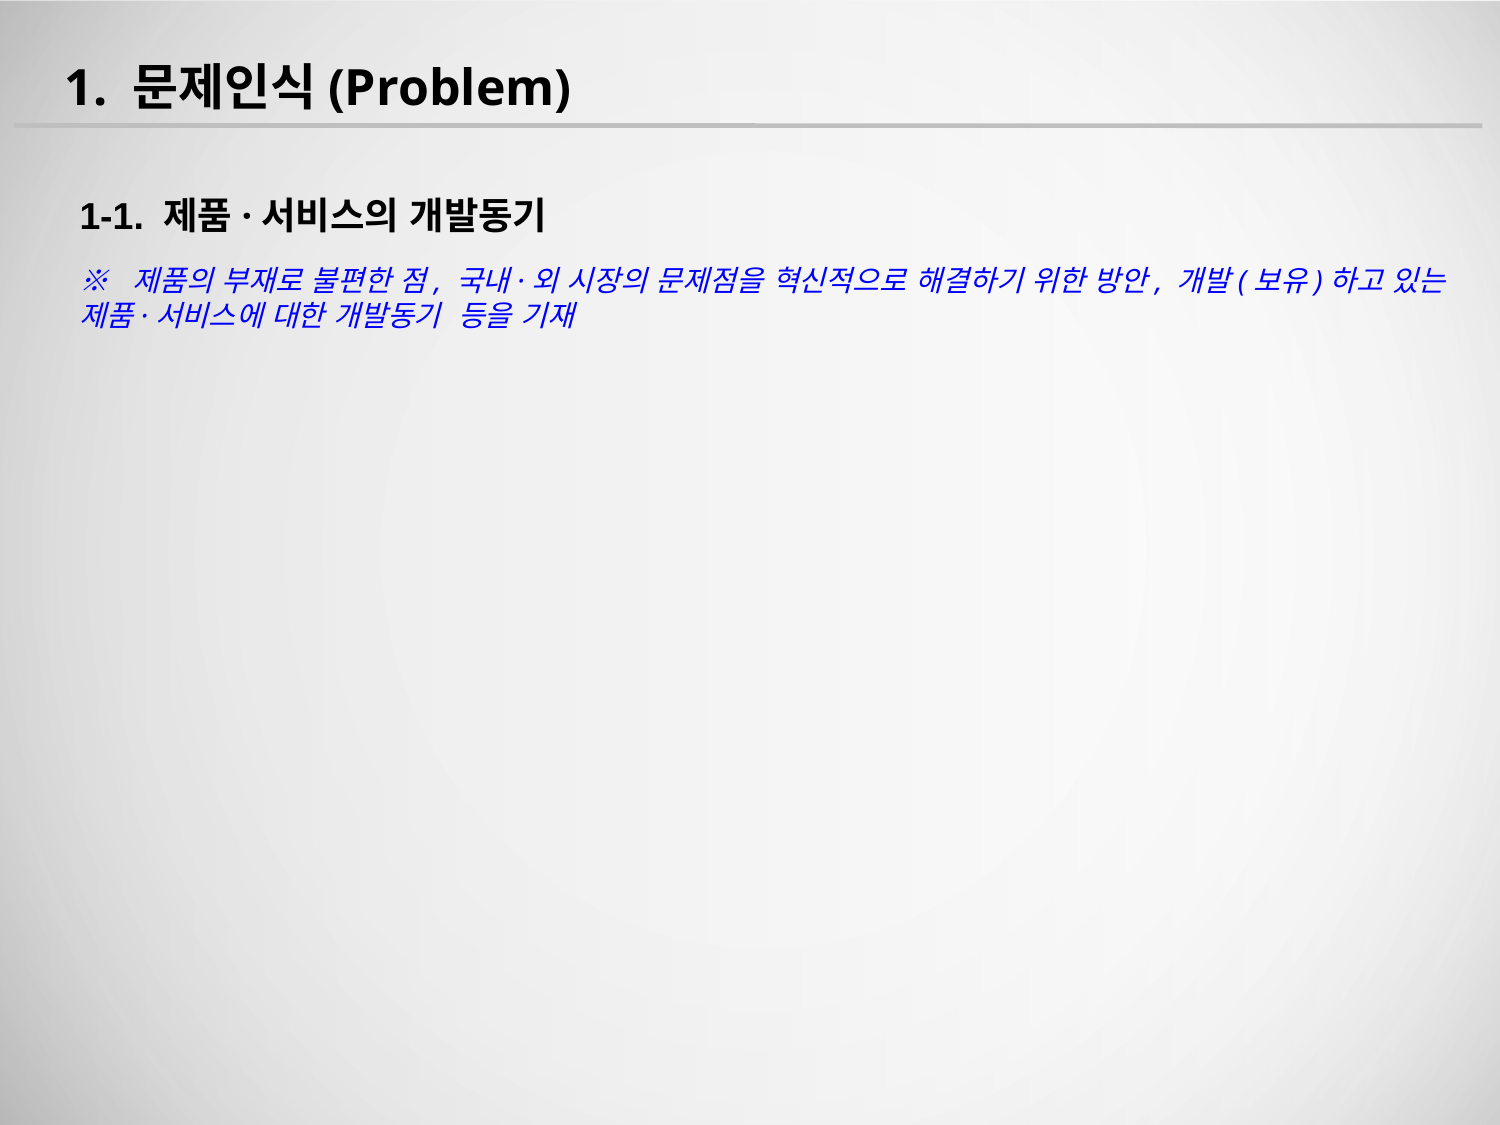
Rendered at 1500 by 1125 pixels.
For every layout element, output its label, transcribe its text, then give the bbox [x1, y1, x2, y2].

text_box 1-1. 제품·서비스의 개발동기 ※ 제품의 부재로 불편한 점, 국내·외 시장의 문제점을 혁신적으로 해결하기 위한 방안, 개발(보유)하고 있는 제품·서비스에 대한 개발동기 등을 기재 [64, 184, 1483, 340]
text_box 1. 문제인식(Problem) [49, 47, 1483, 123]
